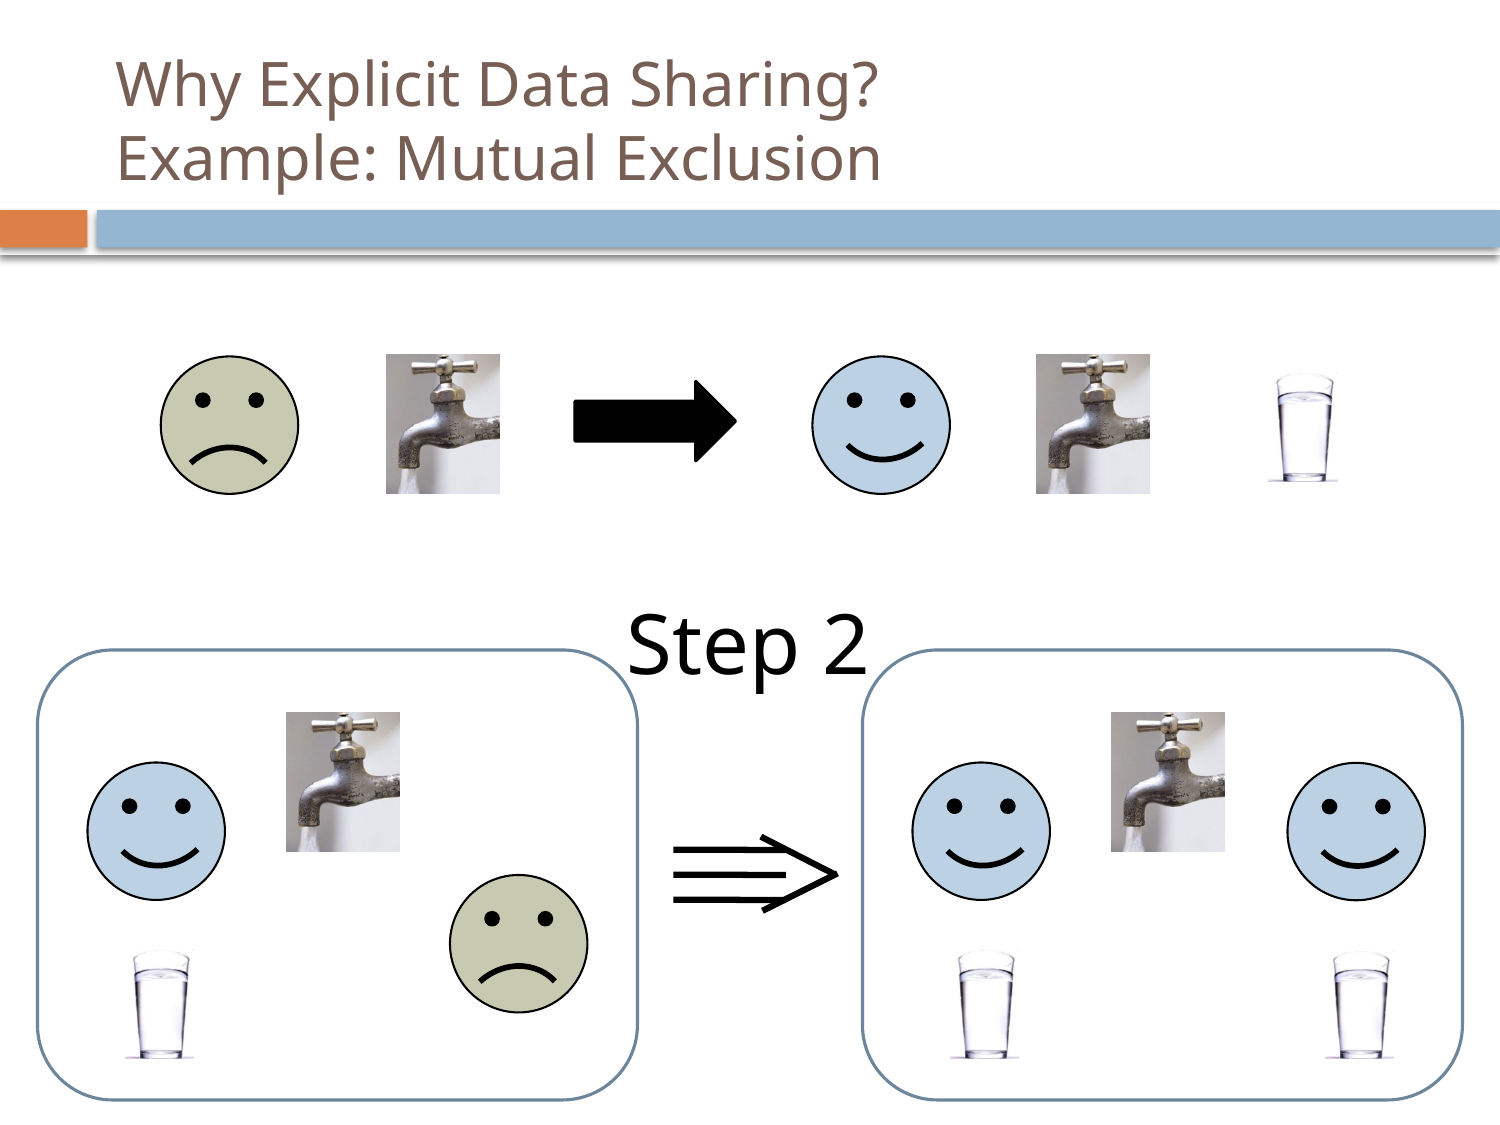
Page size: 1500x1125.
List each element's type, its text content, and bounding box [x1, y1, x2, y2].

picture [1036, 354, 1151, 495]
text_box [87, 761, 226, 901]
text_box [762, 872, 838, 912]
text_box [812, 355, 951, 495]
picture [949, 949, 1019, 1059]
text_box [760, 836, 837, 874]
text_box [912, 761, 1051, 901]
picture [1324, 949, 1394, 1060]
picture [286, 712, 401, 852]
text_box [35, 648, 640, 1102]
title Why Explicit Data Sharing? Example: Mutual Exclusion [100, 37, 1438, 200]
text_box Step 2 [611, 583, 885, 699]
picture [386, 354, 501, 495]
text_box [573, 379, 737, 463]
picture [124, 949, 194, 1059]
text_box [860, 648, 1465, 1102]
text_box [1287, 762, 1426, 901]
picture [1111, 712, 1226, 852]
picture [1268, 372, 1338, 482]
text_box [160, 356, 299, 552]
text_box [449, 874, 588, 1070]
